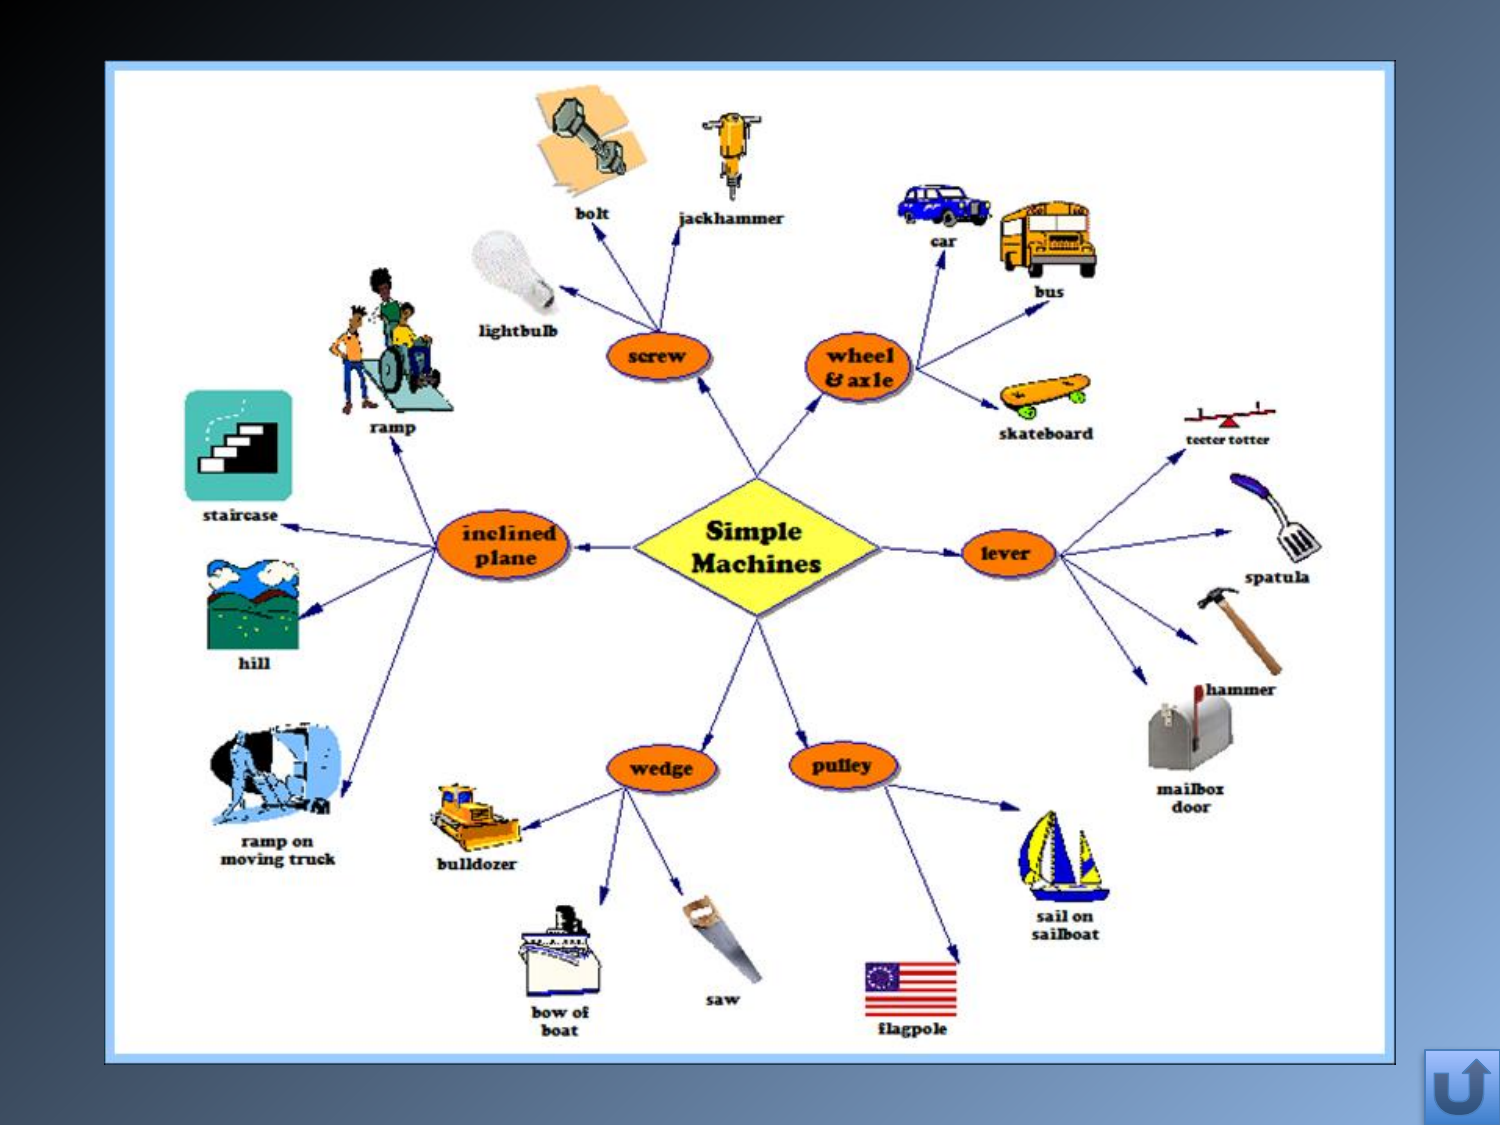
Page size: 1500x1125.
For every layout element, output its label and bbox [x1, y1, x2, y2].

text_box [1424, 1049, 1500, 1125]
picture [104, 59, 1396, 1066]
